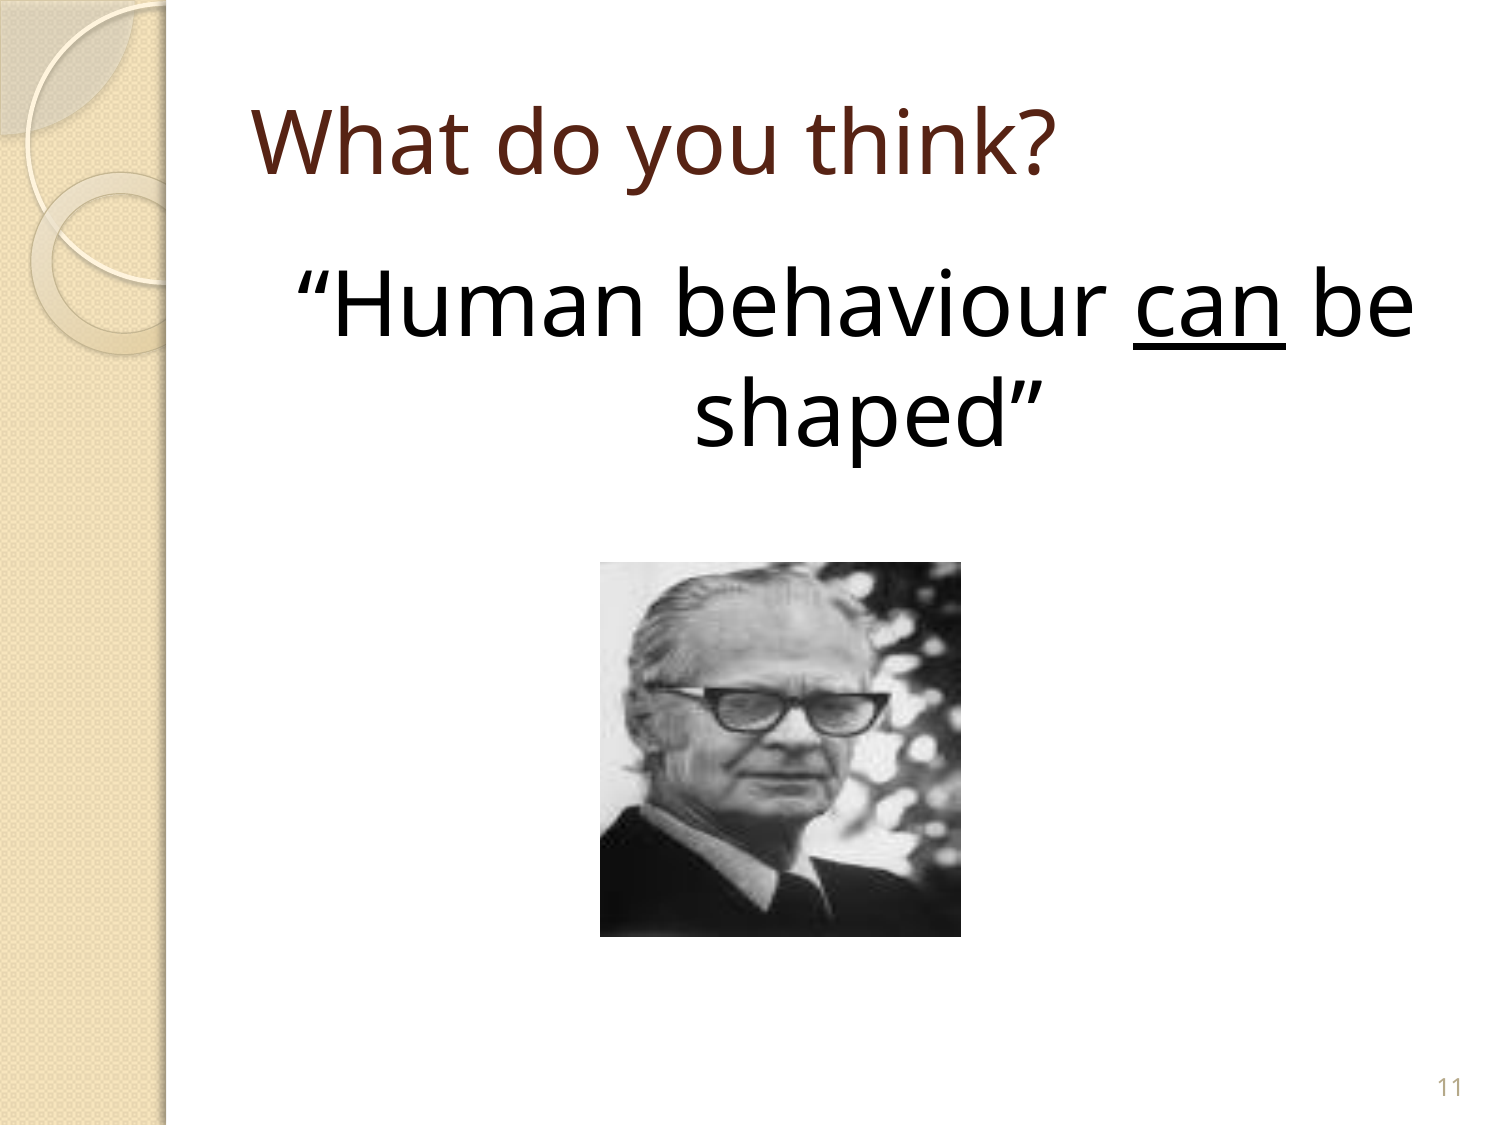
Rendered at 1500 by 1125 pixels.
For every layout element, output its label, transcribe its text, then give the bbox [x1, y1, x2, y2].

slide_number 11 [1413, 1034, 1488, 1113]
picture [599, 562, 962, 937]
list “Human behaviour can be shaped” [235, 237, 1466, 1025]
title What do you think? [235, 45, 1466, 233]
